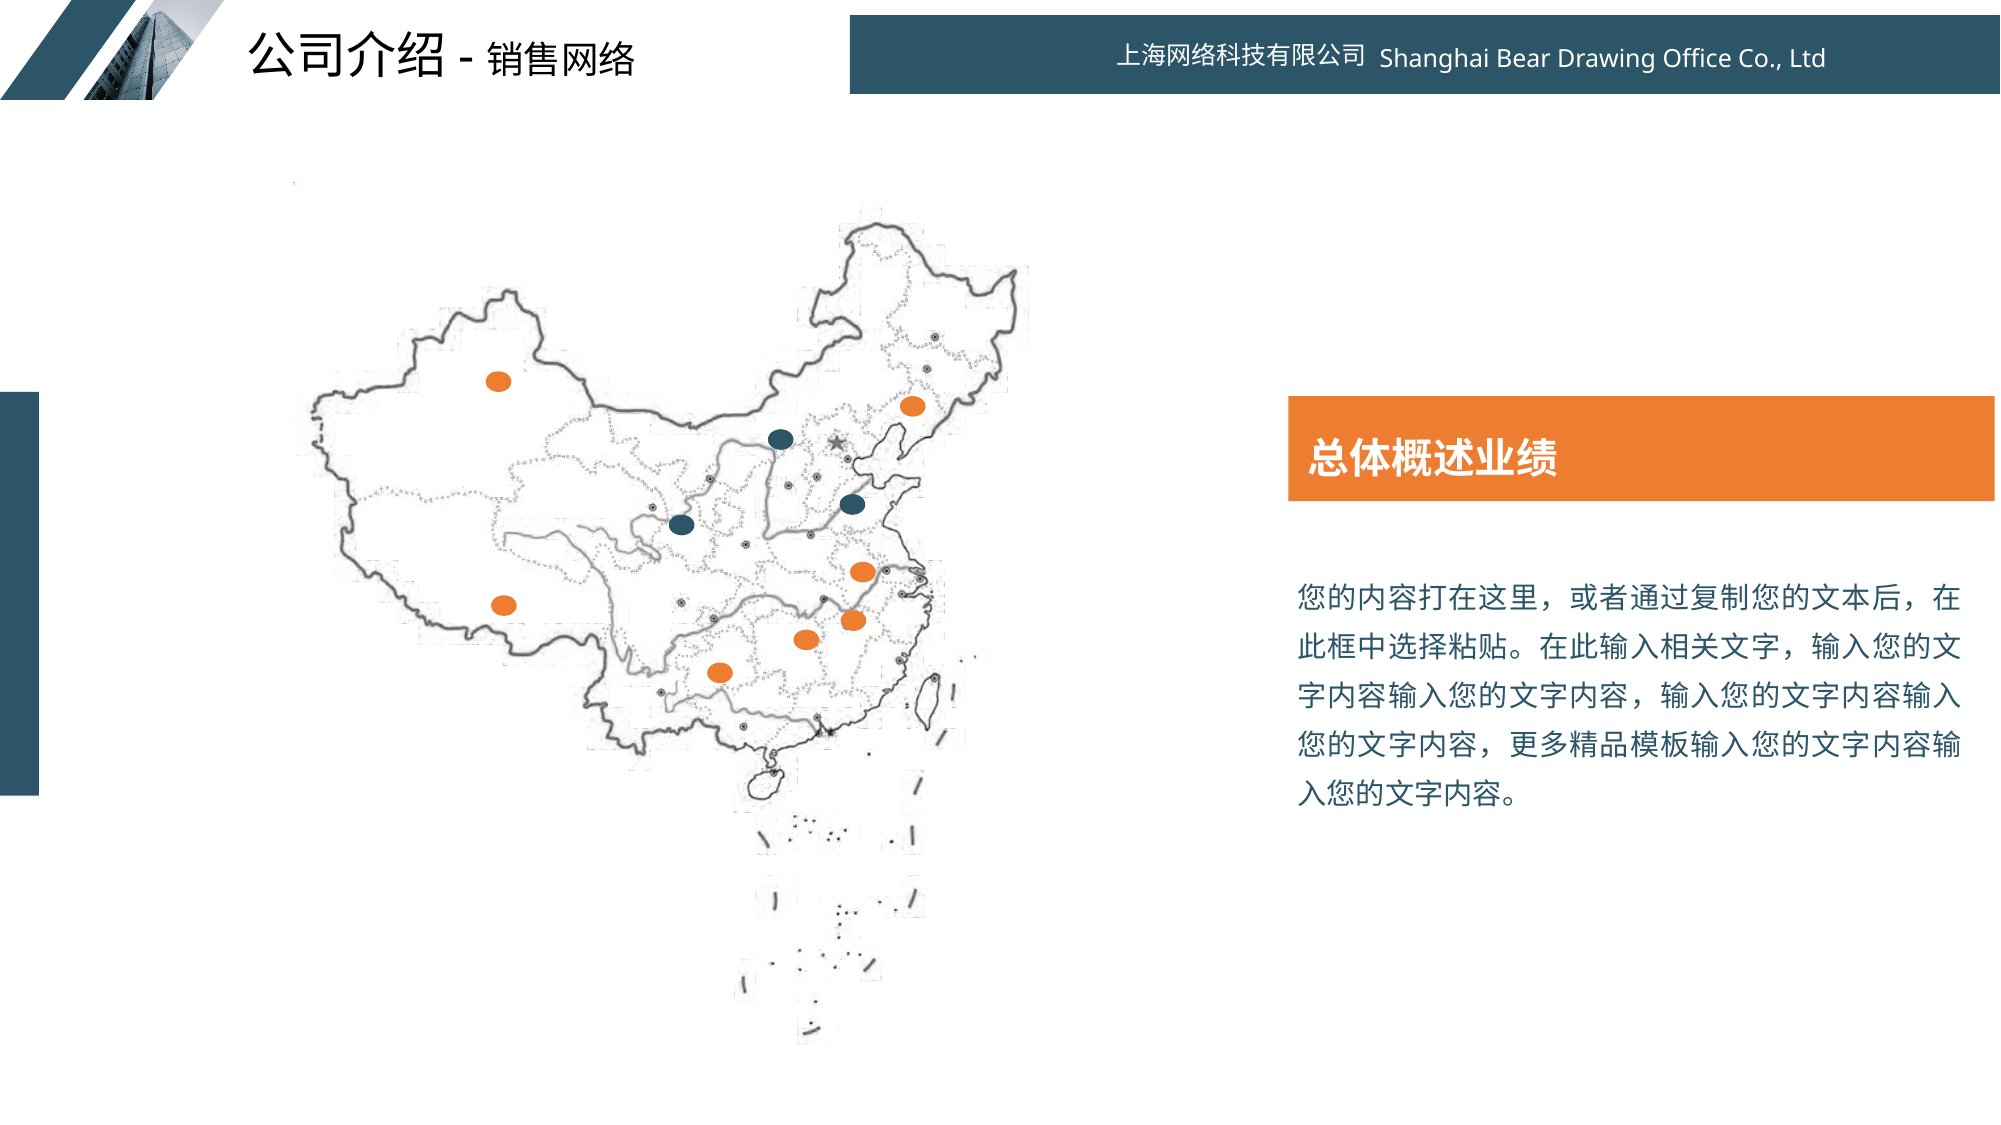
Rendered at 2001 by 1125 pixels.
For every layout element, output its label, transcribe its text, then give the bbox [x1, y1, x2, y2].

picture [293, 182, 1034, 1077]
text_box 您的内容打在这里，或者通过复制您的文本后，在此框中选择粘贴。在此输入相关文字，输入您的文字内容输入您的文字内容，输入您的文字内容输入您的文字内容，更多精品模板输入您的文字内容输入您的文字内容。 [1280, 557, 1979, 965]
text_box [1253, 396, 1995, 502]
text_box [0, 0, 900, 100]
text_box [900, 15, 2000, 94]
text_box [0, 391, 40, 797]
